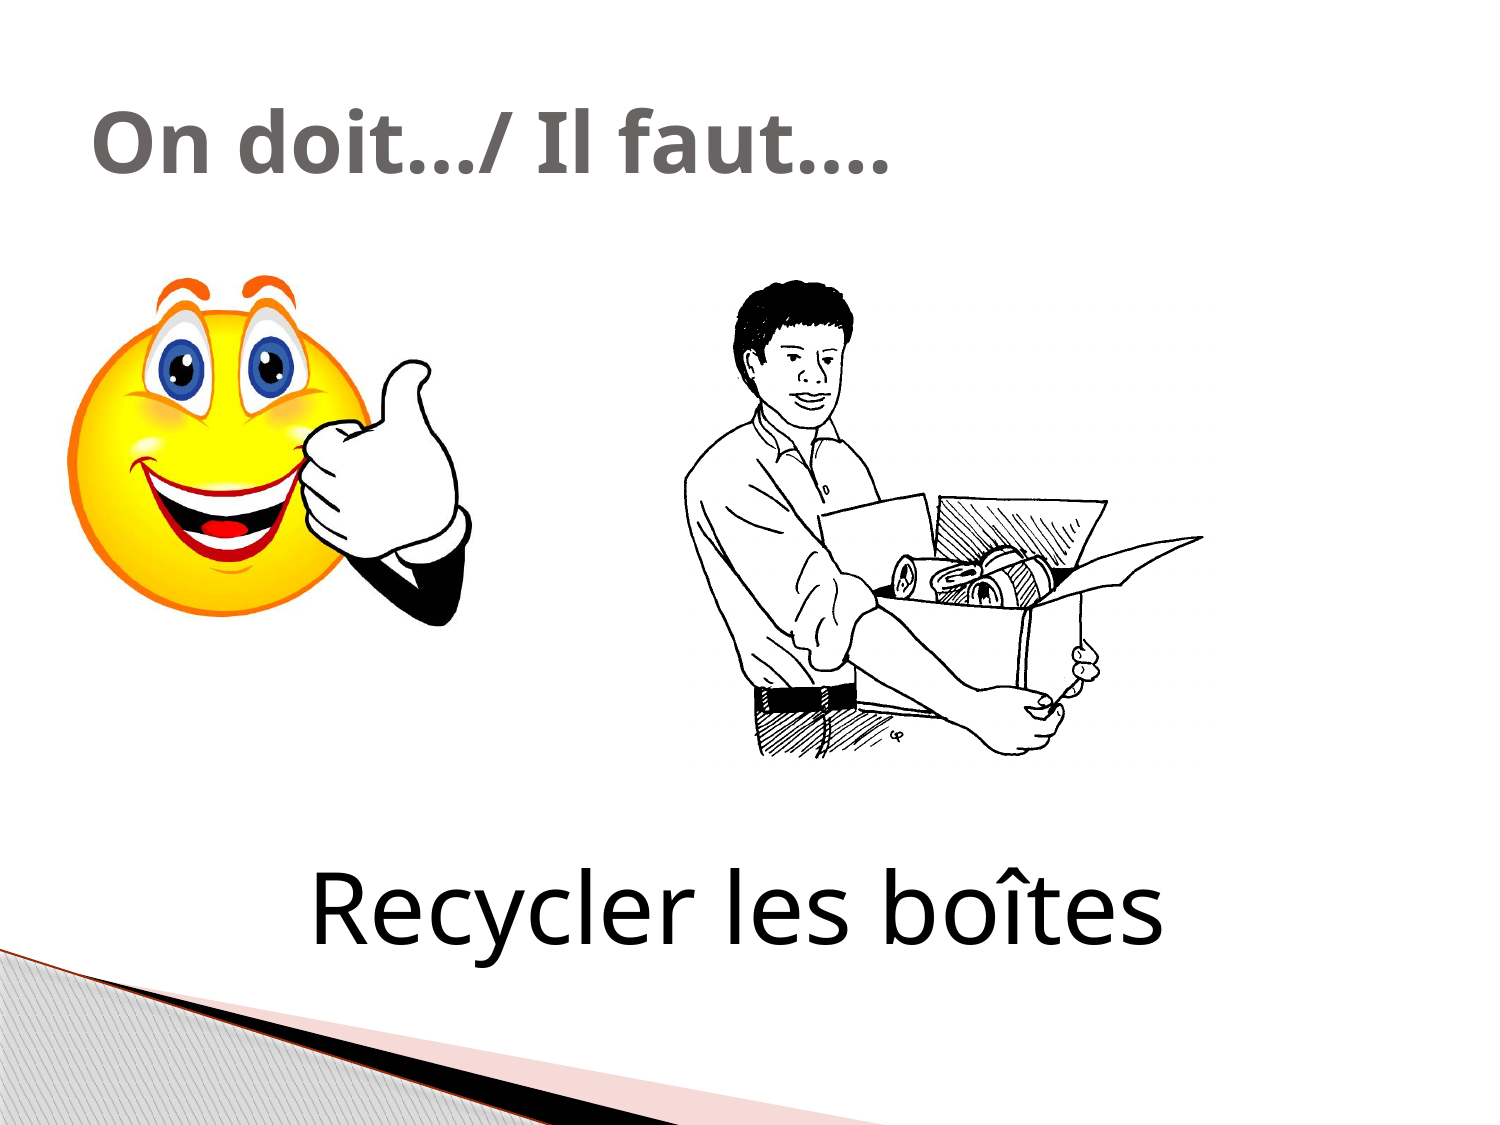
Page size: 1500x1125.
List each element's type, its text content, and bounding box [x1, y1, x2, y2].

picture [49, 274, 491, 627]
title On doit…/ Il faut…. [75, 45, 1425, 233]
picture [674, 274, 1214, 763]
text_box Recycler les boîtes [237, 837, 1238, 973]
